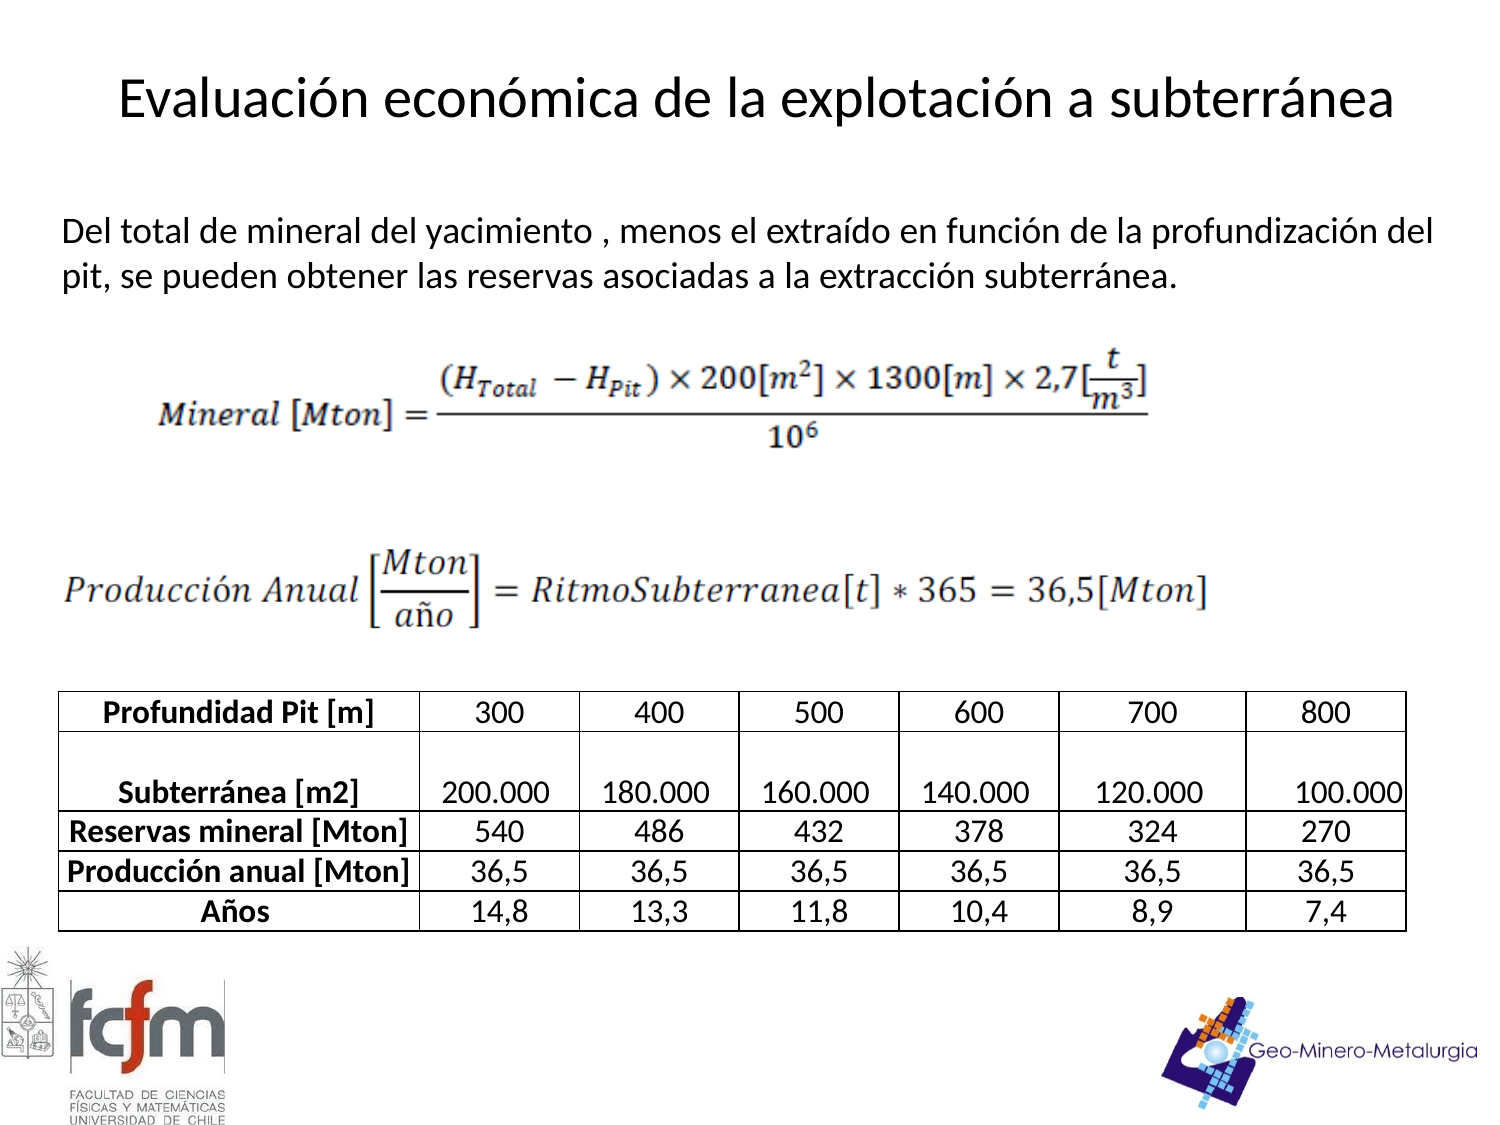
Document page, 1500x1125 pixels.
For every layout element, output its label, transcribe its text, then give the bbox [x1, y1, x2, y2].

table_cell 11,8 [740, 892, 898, 930]
table_header 300 [420, 692, 579, 731]
table_cell 36,5 [1247, 852, 1405, 890]
text_box Del total de mineral del yacimiento , menos el extraído en función de la profundización del pit, se pueden obtener las reservas asociadas a la extracción subterránea. [46, 199, 1454, 304]
table_cell 14,8 [420, 892, 579, 930]
table_cell Producción anual [Mton] [59, 852, 419, 890]
table_cell 36,5 [580, 852, 738, 890]
table_cell 8,9 [1060, 892, 1245, 930]
picture [1151, 997, 1477, 1125]
picture [0, 945, 225, 1125]
table_header 400 [580, 692, 738, 731]
picture [116, 327, 1175, 493]
table_cell Subterránea [m2] [59, 732, 419, 810]
table_cell 270 [1247, 812, 1405, 850]
table_cell 10,4 [900, 892, 1058, 930]
picture [46, 513, 1278, 637]
table_cell 120.000 [1060, 732, 1245, 810]
table_cell 324 [1060, 812, 1245, 850]
table_cell 36,5 [420, 852, 579, 890]
table_header 700 [1060, 692, 1245, 731]
table_cell 486 [580, 812, 738, 850]
table_cell 7,4 [1247, 892, 1405, 930]
table_cell 36,5 [740, 852, 898, 890]
table_header Profundidad Pit [m] [59, 692, 419, 731]
table_cell 180.000 [580, 732, 738, 810]
table_cell 432 [740, 812, 898, 850]
table_cell 36,5 [1060, 852, 1245, 890]
table_header 500 [740, 692, 898, 731]
table_header 600 [900, 692, 1058, 731]
table_cell 200.000 [420, 732, 579, 810]
table_cell 540 [420, 812, 579, 850]
table_cell Años [59, 892, 419, 930]
table_cell 100.000 [1247, 732, 1405, 810]
table_cell 378 [900, 812, 1058, 850]
table_cell 13,3 [580, 892, 738, 930]
table_cell 160.000 [740, 732, 898, 810]
text_box Evaluación económica de la explotación a subterránea [81, 0, 1432, 188]
table_cell 140.000 [900, 732, 1058, 810]
table_header 800 [1247, 692, 1405, 731]
table_cell 36,5 [900, 852, 1058, 890]
table_cell Reservas mineral [Mton] [59, 812, 419, 850]
